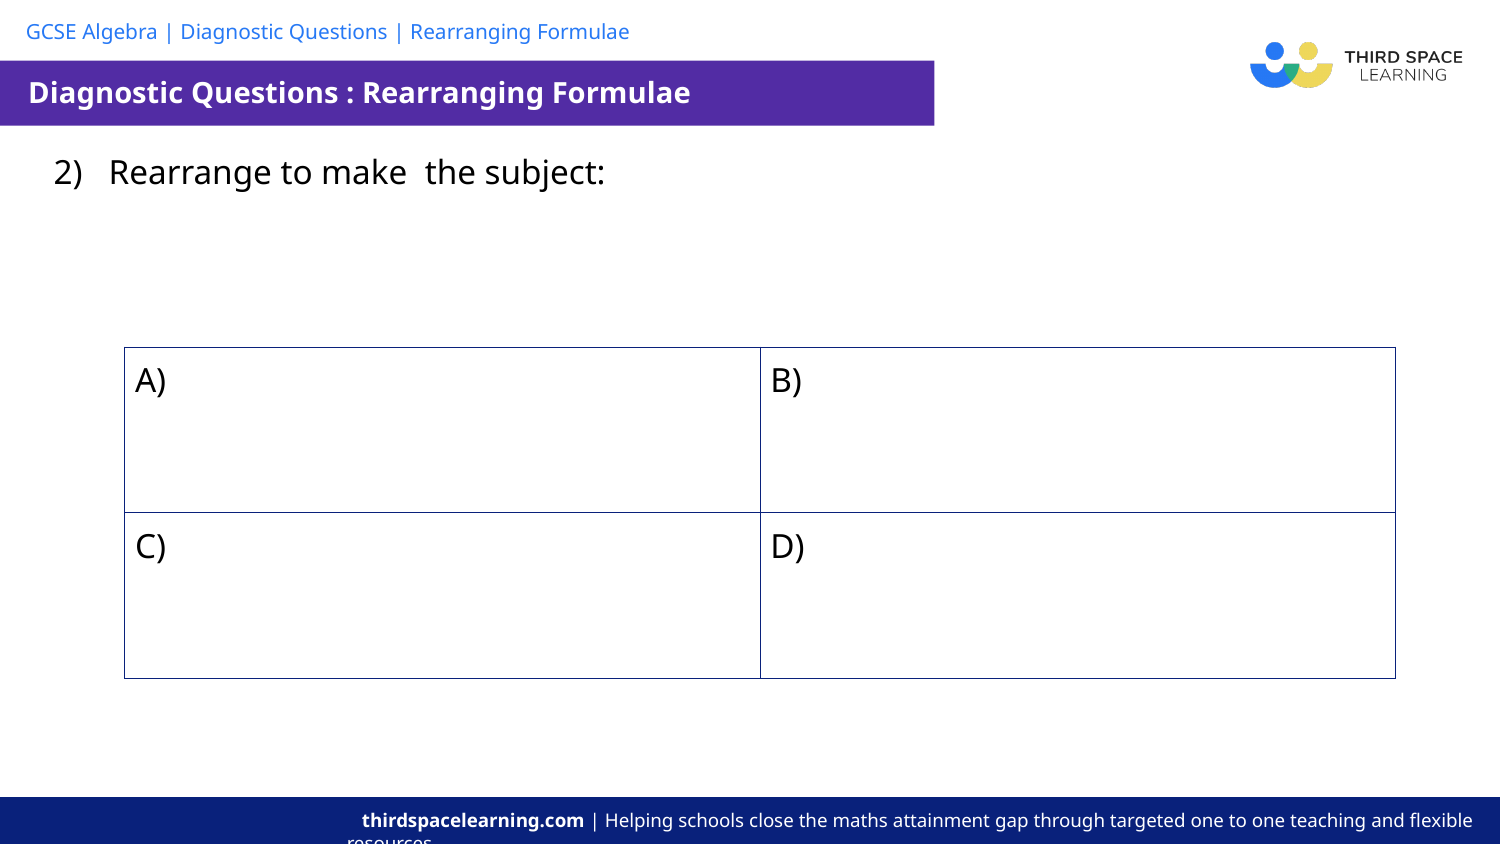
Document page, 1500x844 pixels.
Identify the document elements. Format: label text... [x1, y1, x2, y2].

text_box Diagnostic Questions : Rearranging Formulae [13, 59, 792, 125]
picture [1250, 33, 1465, 99]
